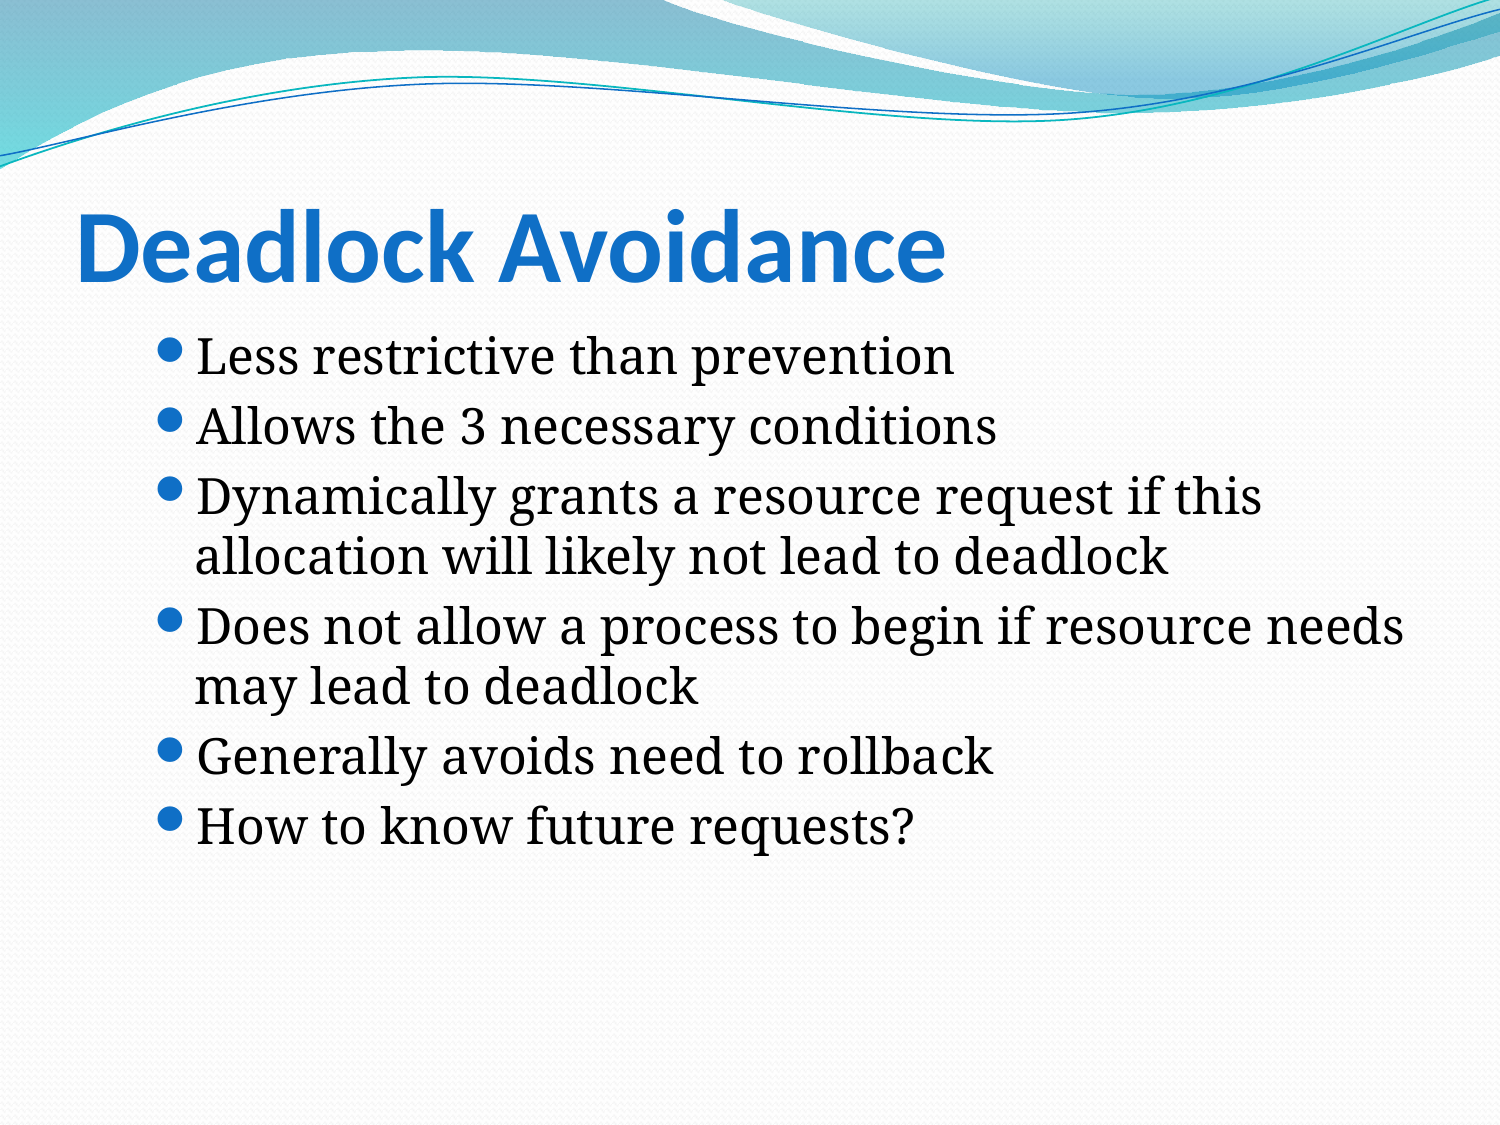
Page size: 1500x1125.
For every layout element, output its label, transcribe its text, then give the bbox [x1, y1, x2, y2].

list Less restrictive than prevention Allows the 3 necessary conditions Dynamically grants a resource request if this allocation will likely not lead to deadlock Does not allow a process to begin if resource needs may lead to deadlock Generally avoids need to rollback How to know future requests? [75, 317, 1425, 1038]
title Deadlock Avoidance [75, 115, 1425, 303]
